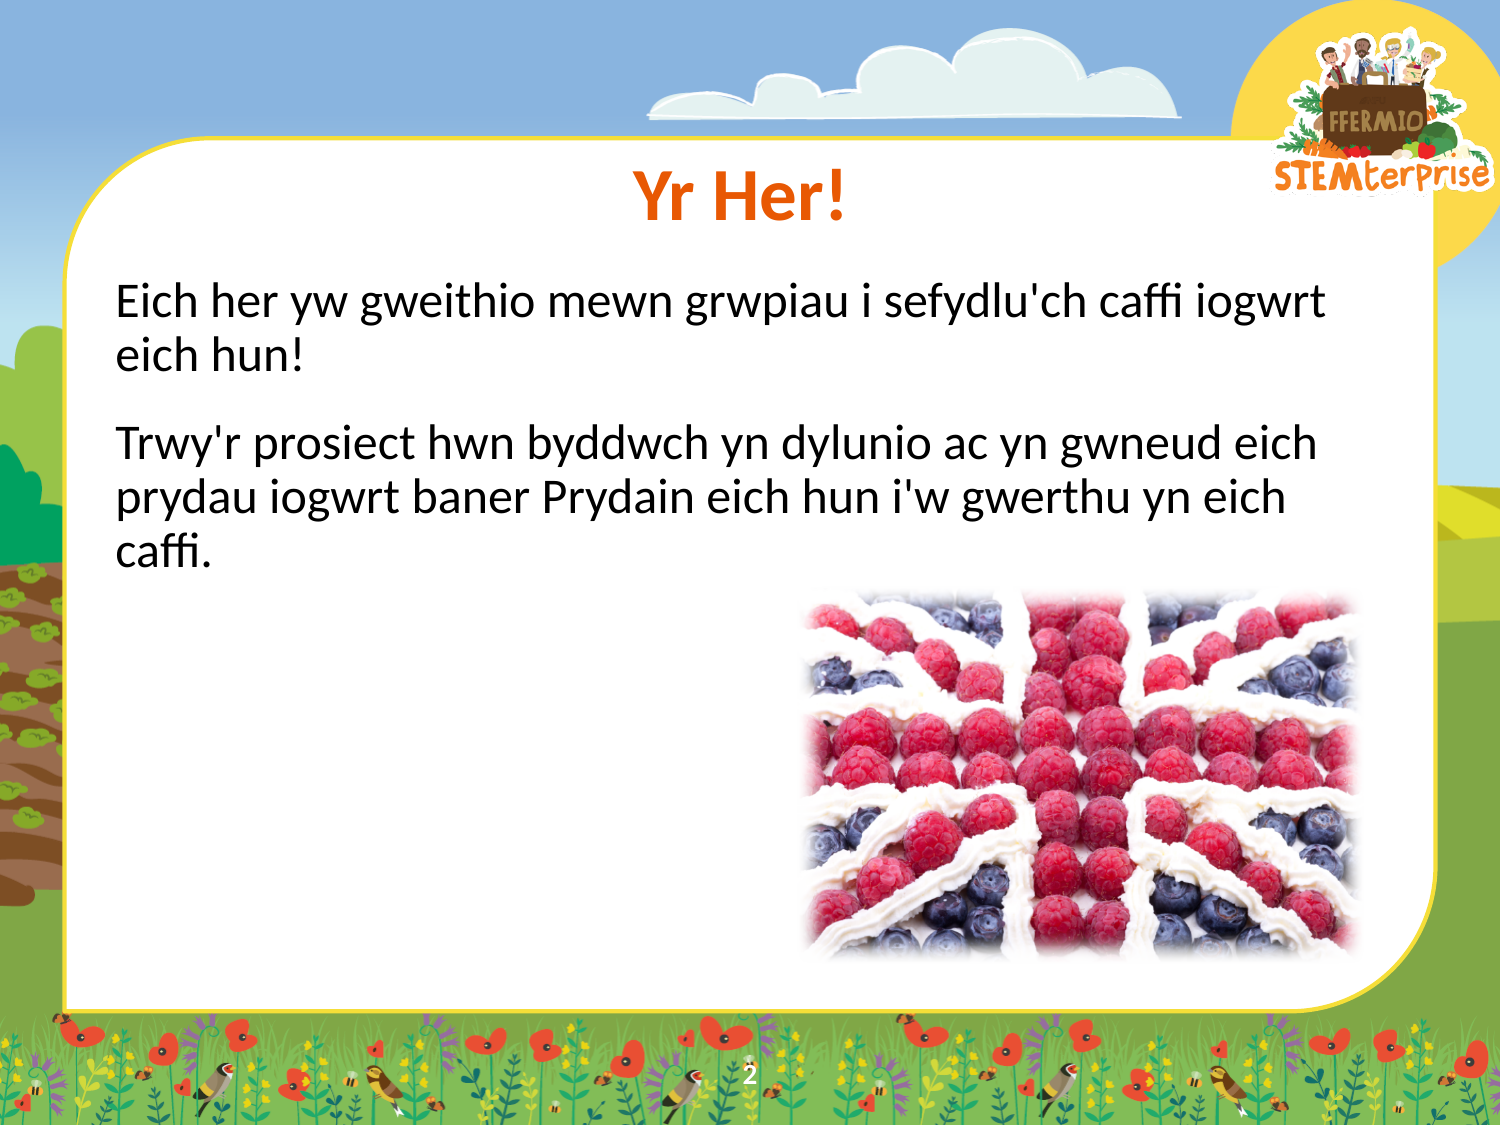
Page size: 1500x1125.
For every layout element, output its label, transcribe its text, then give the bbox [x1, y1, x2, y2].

picture [0, 0, 1500, 1125]
slide_number 2 [575, 1042, 925, 1103]
list Eich her yw gweithio mewn grwpiau i sefydlu'ch caffi iogwrt eich hun! Trwy'r prosiect hwn byddwch yn dylunio ac yn gwneud eich prydau iogwrt baner Prydain eich hun i'w gwerthu yn eich caffi. [100, 267, 1400, 965]
title Yr Her! [218, 137, 1282, 256]
